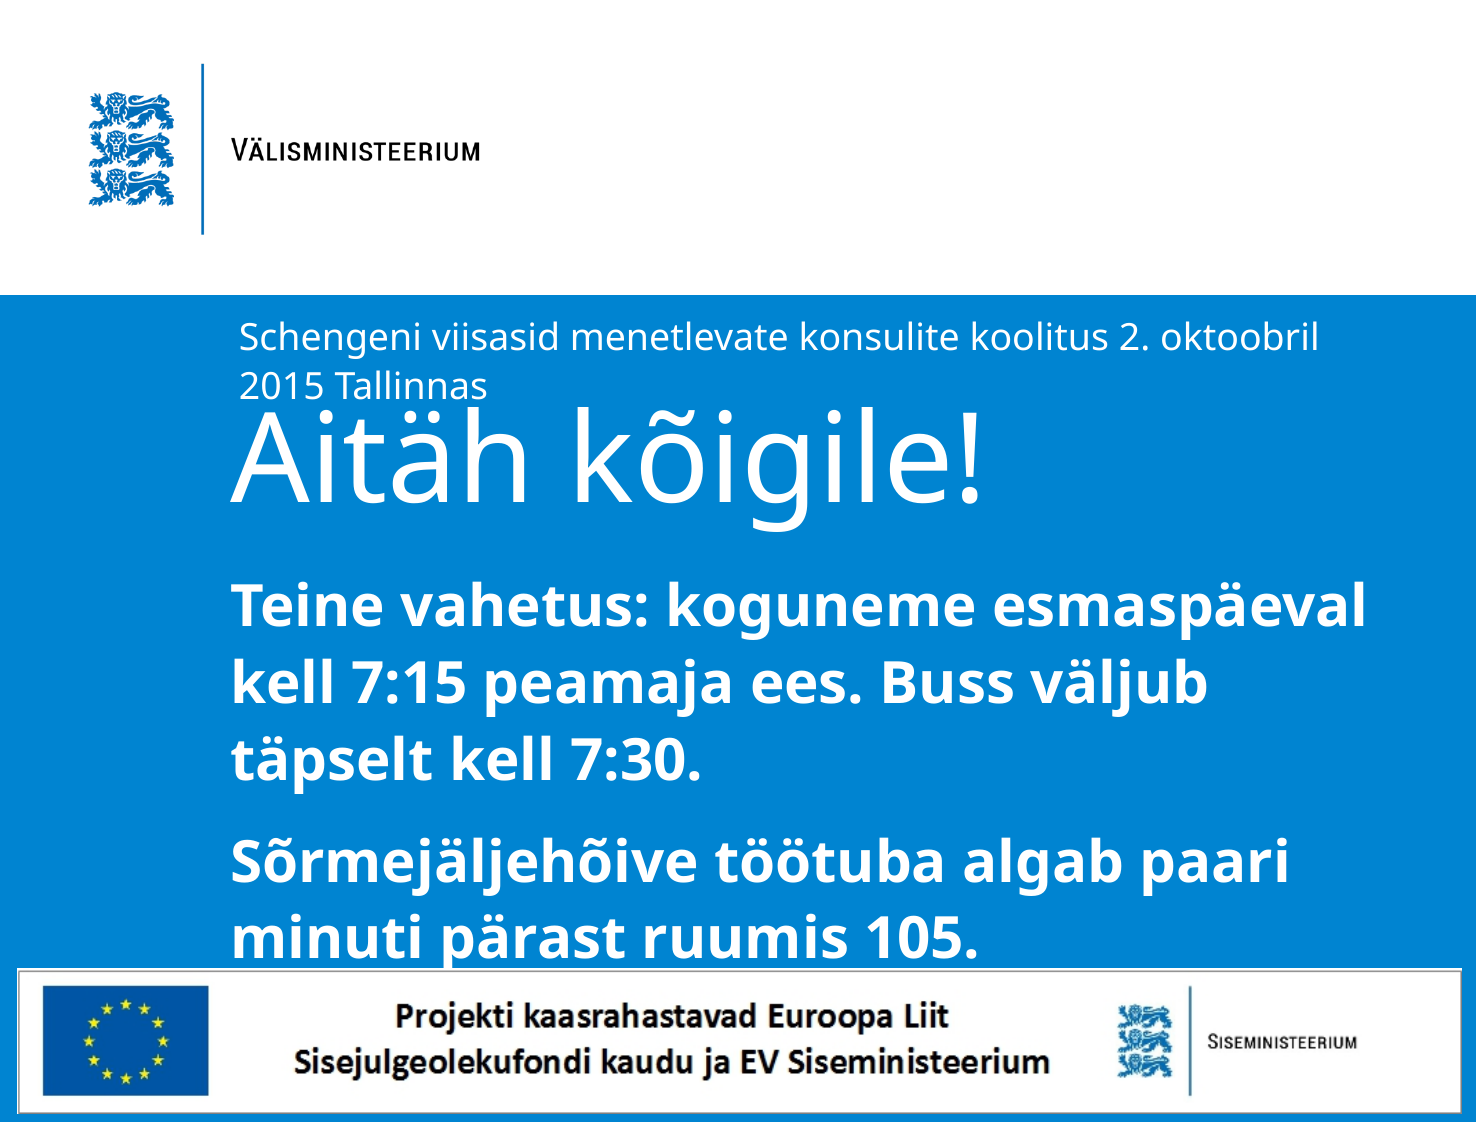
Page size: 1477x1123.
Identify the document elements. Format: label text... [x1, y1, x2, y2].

picture [60, 35, 629, 263]
picture [17, 968, 1462, 1114]
title Aitäh kõigile! [230, 415, 1164, 526]
text_box Teine vahetus: koguneme esmaspäeval kell 7:15 peamaja ees. Buss väljub täpselt kell 7:30. Sõrmejäljehõive töötuba algab paari minuti pärast ruumis 105. [230, 560, 1412, 916]
text_box Schengeni viisasid menetlevate konsulite koolitus 2. oktoobril 2015 Tallinnas [224, 301, 1418, 415]
table_header [0, 0, 1477, 295]
